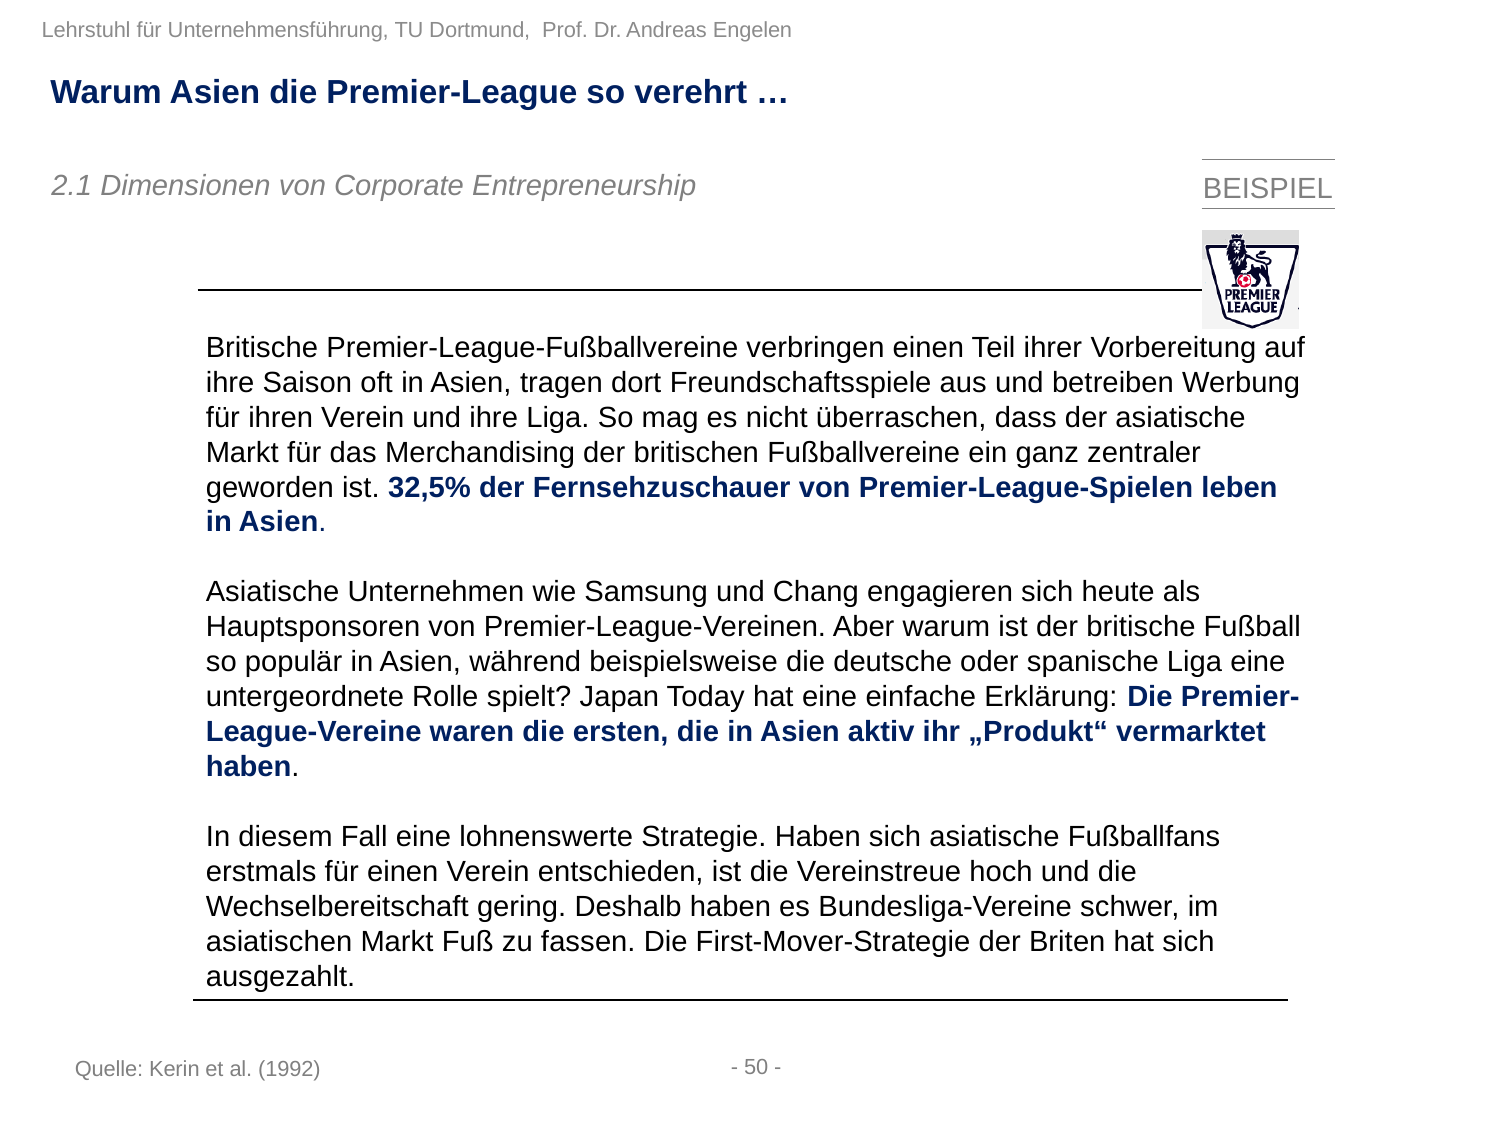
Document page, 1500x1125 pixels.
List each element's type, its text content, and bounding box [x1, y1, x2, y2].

picture [1202, 230, 1300, 329]
text_box Warum Asien die Premier-League so verehrt … [35, 63, 1433, 118]
text_box BEISPIEL [1188, 161, 1349, 212]
text_box - 50 - [599, 1045, 913, 1087]
text_box 2.1 Dimensionen von Corporate Entrepreneurship [36, 159, 713, 209]
text_box Britische Premier-League-Fußballvereine verbringen einen Teil ihrer Vorbereitung auf ihre Saison oft in Asien, tragen dort Freundschaftsspiele aus und betreiben Werbung für ihren Verein und ihre Liga. So mag es nicht überraschen, dass der asiatische Markt für das Merchandising der britischen Fußballvereine ein ganz zentraler geworden ist. 32,5% der Fernsehzuschauer von Premier-League-Spielen leben in Asien. Asiatische Unternehmen wie Samsung und Chang engagieren sich heute als Hauptsponsoren von Premier-League-Vereinen. Aber warum ist der britische Fußball so populär in Asien, während beispielsweise die deutsche oder spanische Liga eine untergeordnete Rolle spielt? Japan Today hat eine einfache Erklärung: Die Premier-League-Vereine waren die ersten, die in Asien aktiv ihr „Produkt“ vermarktet haben. In diesem Fall eine lohnenswerte Strategie. Haben sich asiatische Fußballfans erstmals für einen Verein entschieden, ist die Vereinstreue hoch und die Wechselbereitschaft gering. Deshalb haben es Bundesliga-Vereine schwer, im asiatischen Markt Fuß zu fassen. Die First-Mover-Strategie der Briten hat sich ausgezahlt. [190, 320, 1325, 1000]
text_box Quelle: Kerin et al. (1992) [60, 1046, 336, 1088]
